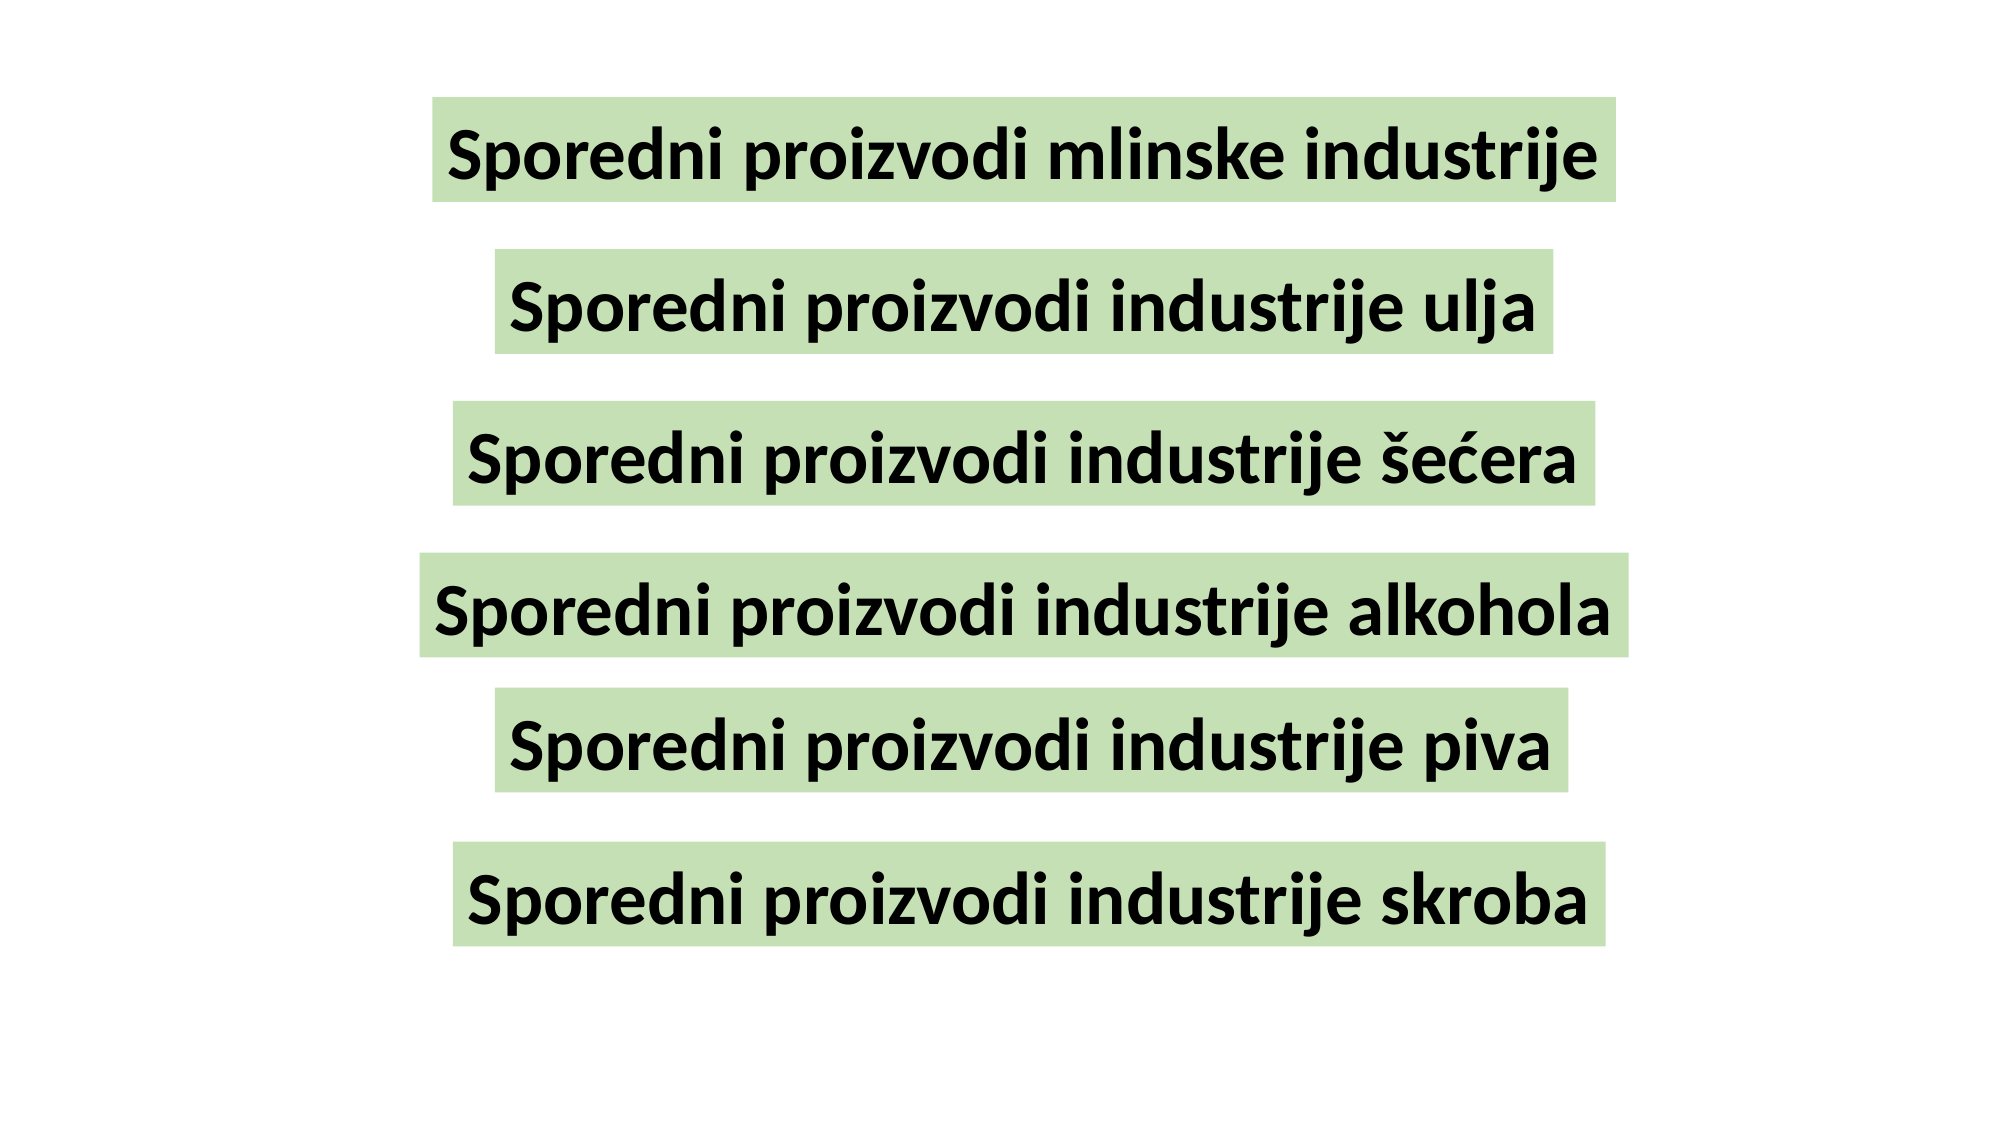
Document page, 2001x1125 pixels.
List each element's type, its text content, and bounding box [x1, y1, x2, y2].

text_box Sporedni proizvodi mlinske industrije [432, 97, 1616, 202]
text_box Sporedni proizvodi industrije skroba [452, 841, 1606, 947]
text_box Sporedni proizvodi industrije ulja [494, 249, 1554, 354]
text_box Sporedni proizvodi industrije alkohola [419, 552, 1629, 658]
text_box Sporedni proizvodi industrije šećera [452, 400, 1596, 506]
text_box Sporedni proizvodi industrije piva [494, 687, 1569, 793]
